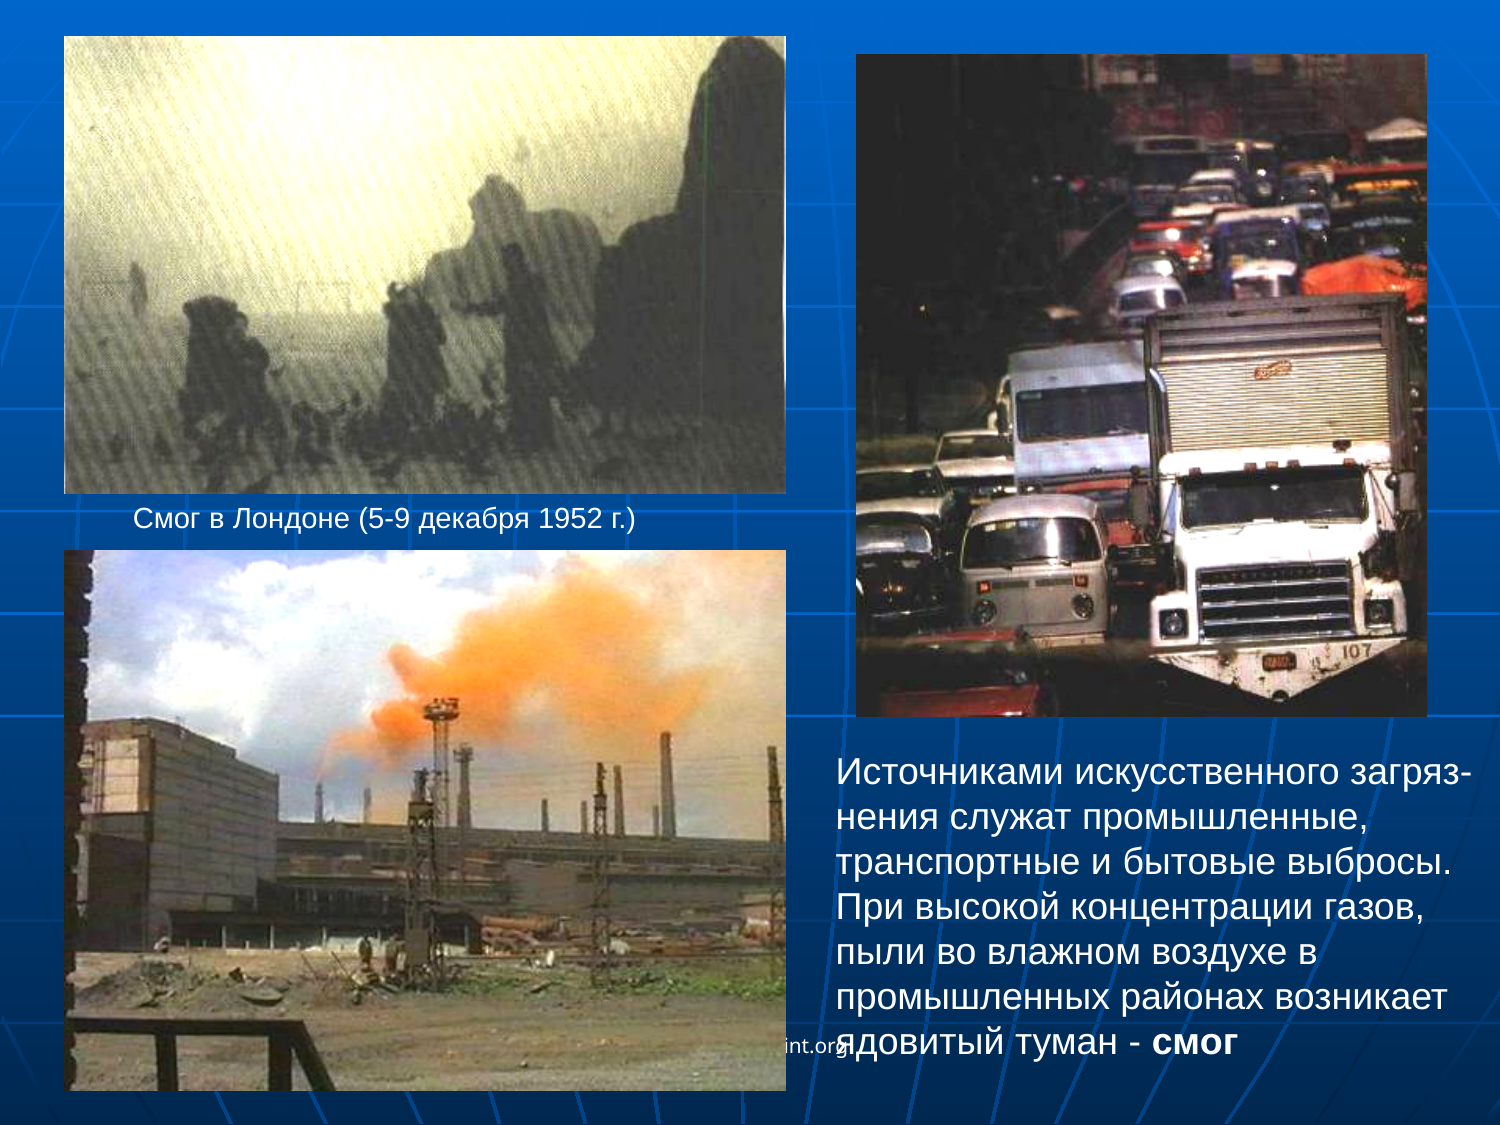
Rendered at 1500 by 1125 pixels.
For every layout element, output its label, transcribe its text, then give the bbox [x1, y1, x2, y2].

text_box Источниками искусственного загряз-нения служат промышленные, транспортные и бытовые выбросы. При высокой концентрации газов, пыли во влажном воздухе в промышленных районах возникает ядовитый туман - смог [820, 739, 1500, 1070]
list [64, 36, 786, 495]
text_box Смог в Лондоне (5-9 декабря 1952 г.) [76, 502, 774, 542]
footer www.sliderpoint.org [512, 1024, 988, 1101]
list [64, 550, 786, 1092]
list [855, 54, 1427, 717]
